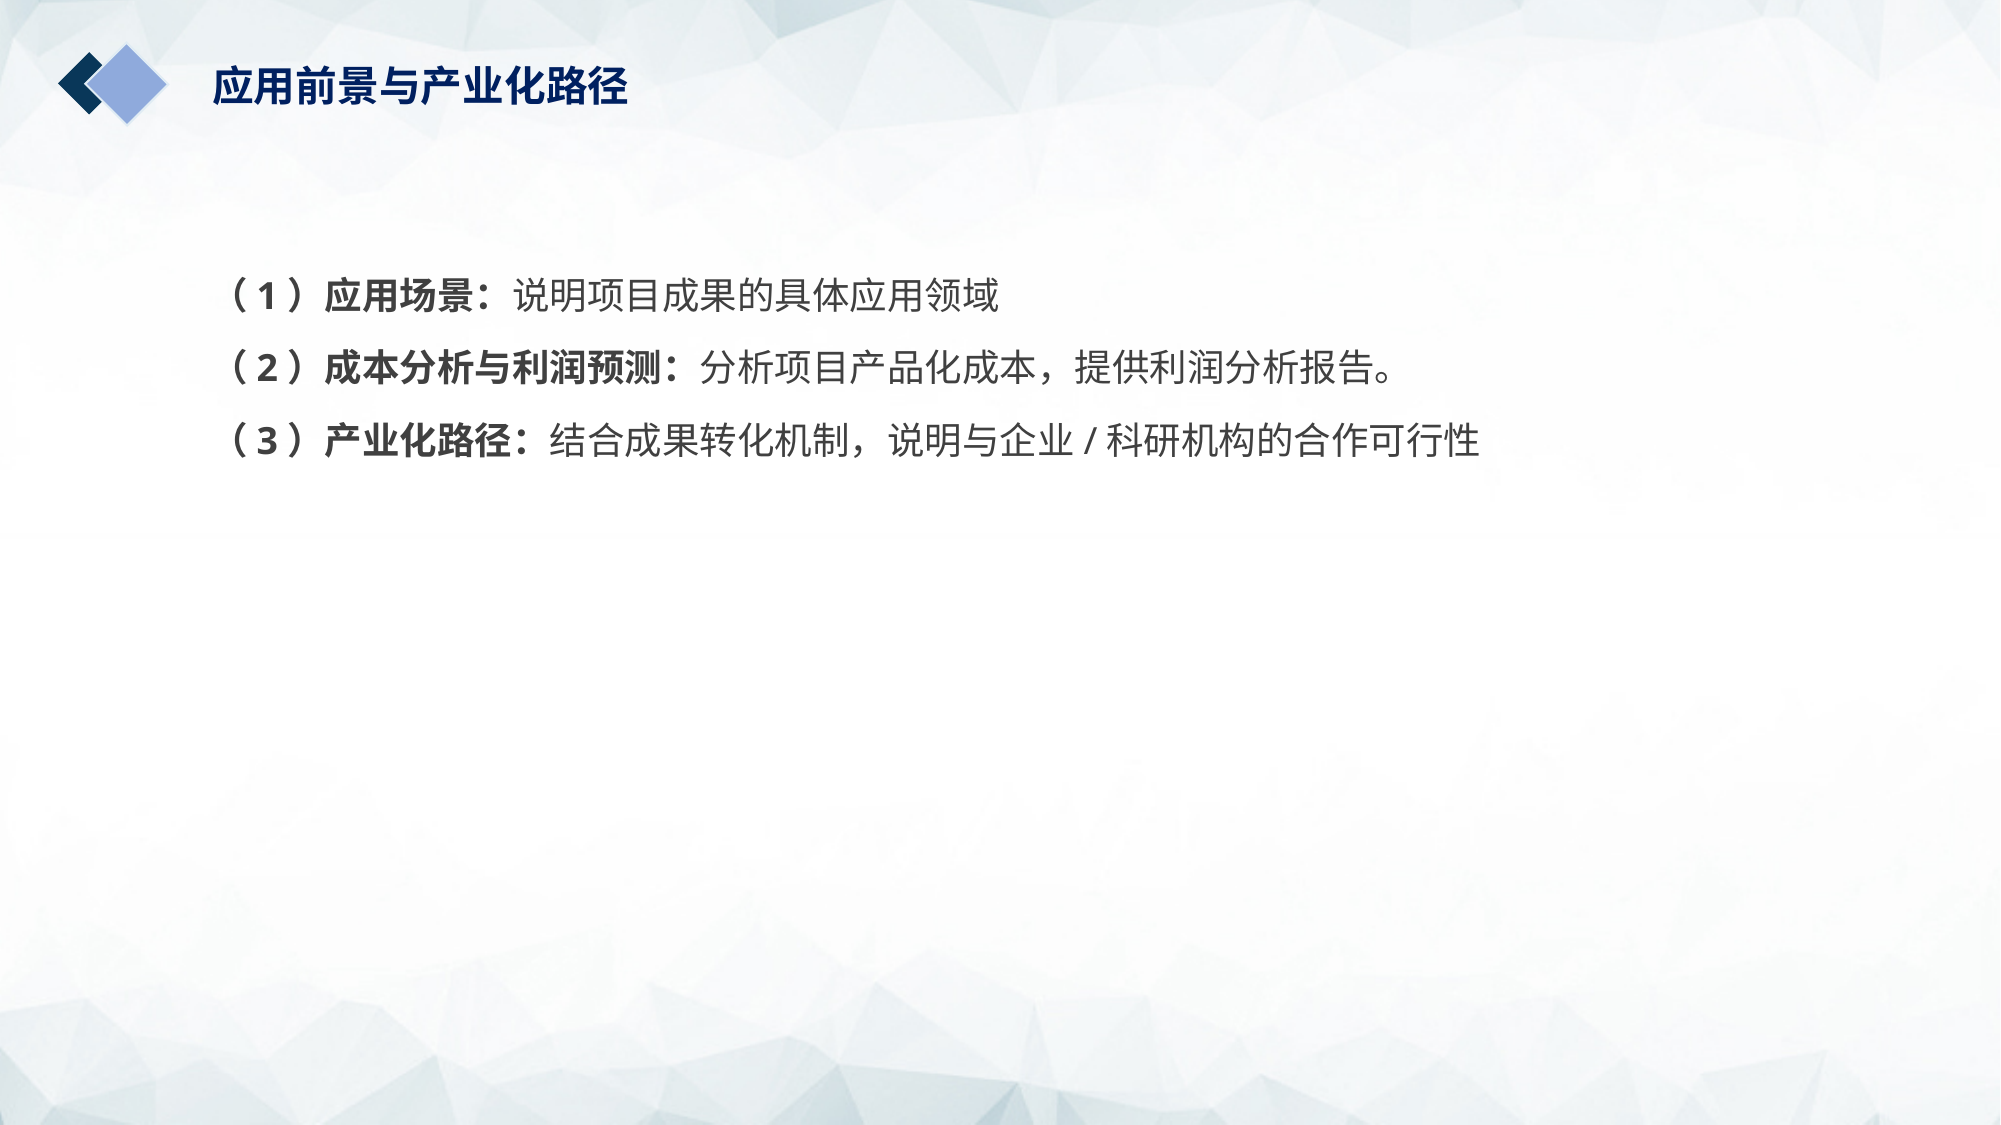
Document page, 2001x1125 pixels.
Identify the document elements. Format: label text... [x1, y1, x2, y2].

text_box （1）应用场景：说明项目成果的具体应用领域 （2）成本分析与利润预测：分析项目产品化成本，提供利润分析报告。 （3）产业化路径：结合成果转化机制，说明与企业/科研机构的合作可行性 [120, 264, 1750, 469]
text_box [56, 50, 103, 116]
text_box [83, 41, 170, 128]
text_box 应用前景与产业化路径 [197, 52, 645, 217]
picture [0, 0, 2001, 1125]
